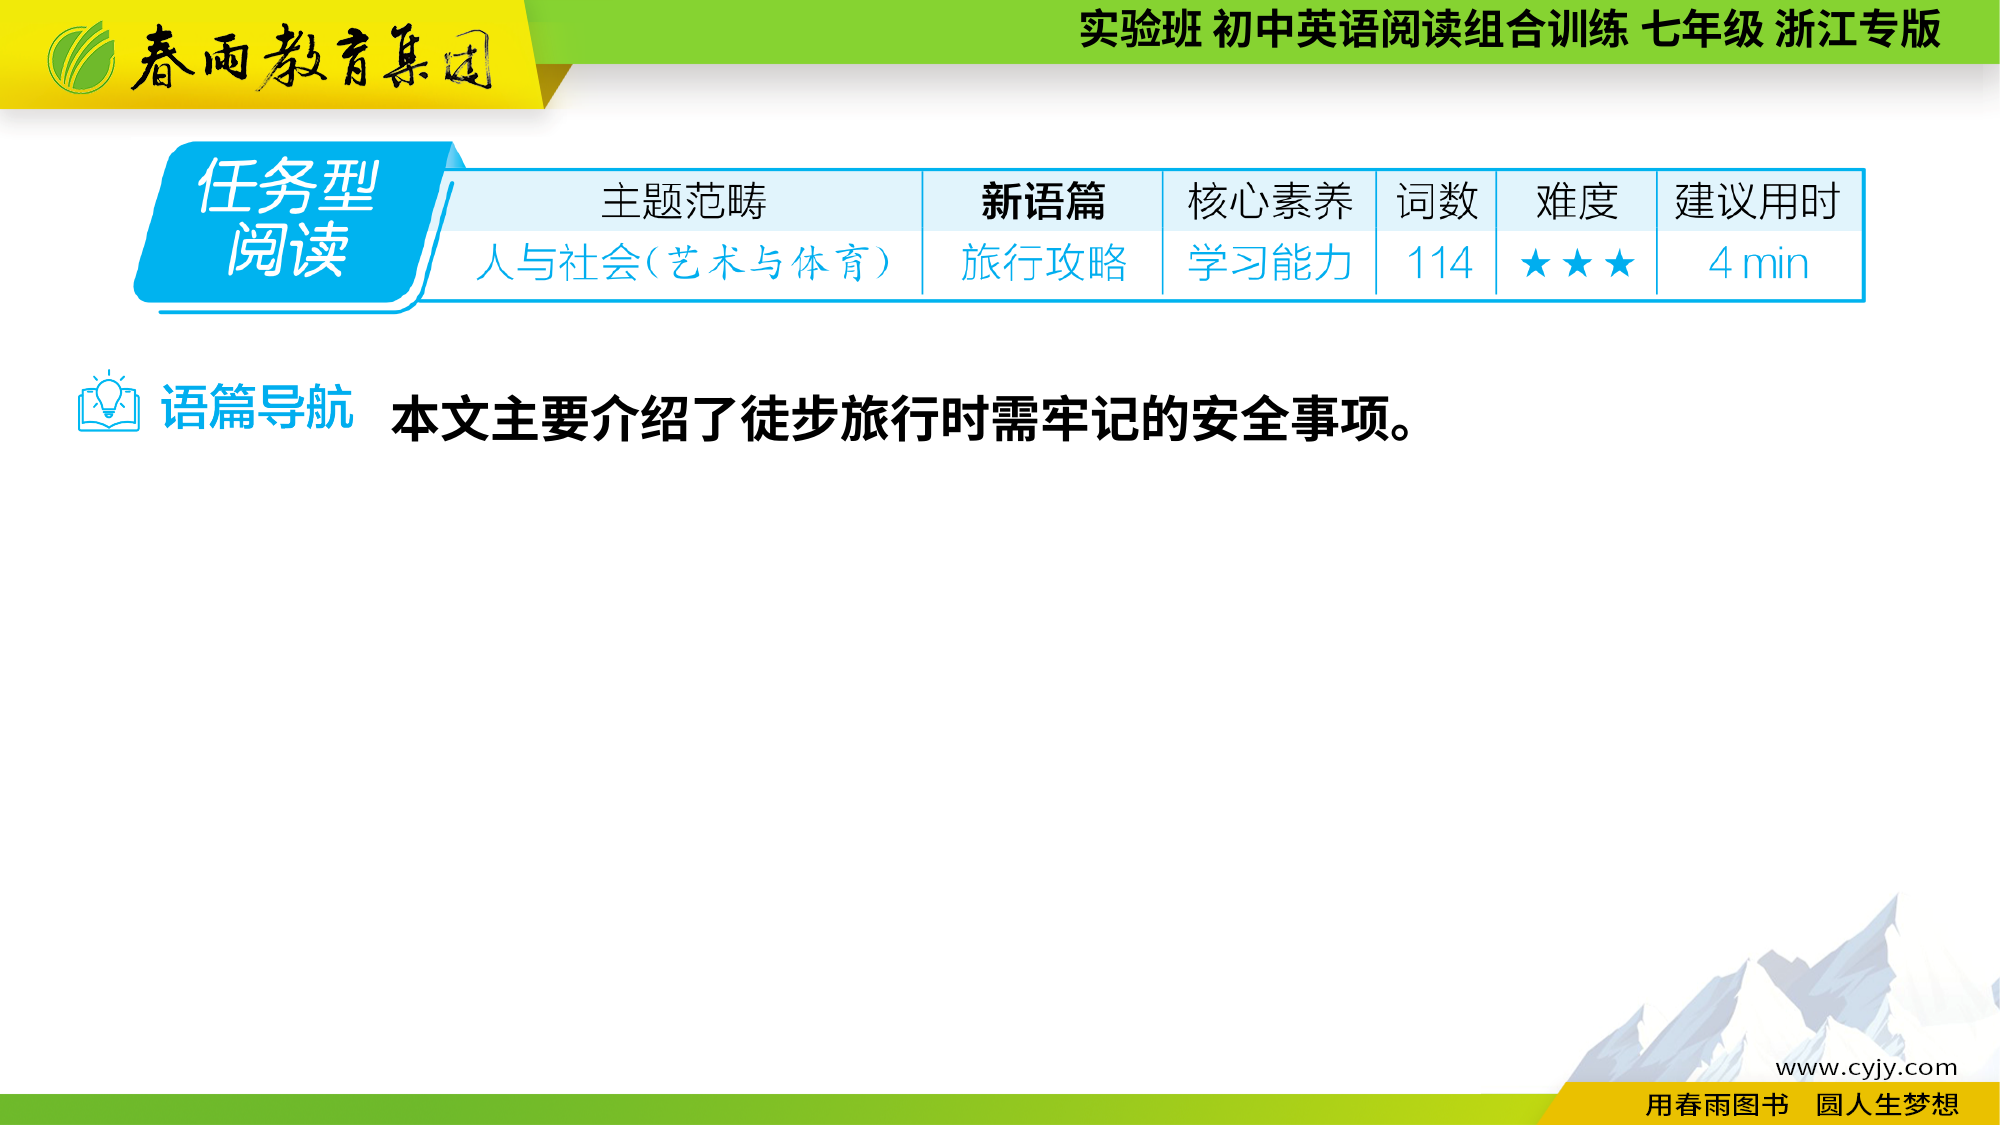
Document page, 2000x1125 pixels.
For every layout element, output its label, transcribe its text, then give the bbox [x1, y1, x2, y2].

list 本文主要介绍了徒步旅行时需牢记的安全事项。 [59, 350, 1944, 445]
picture [0, 0, 2000, 1125]
